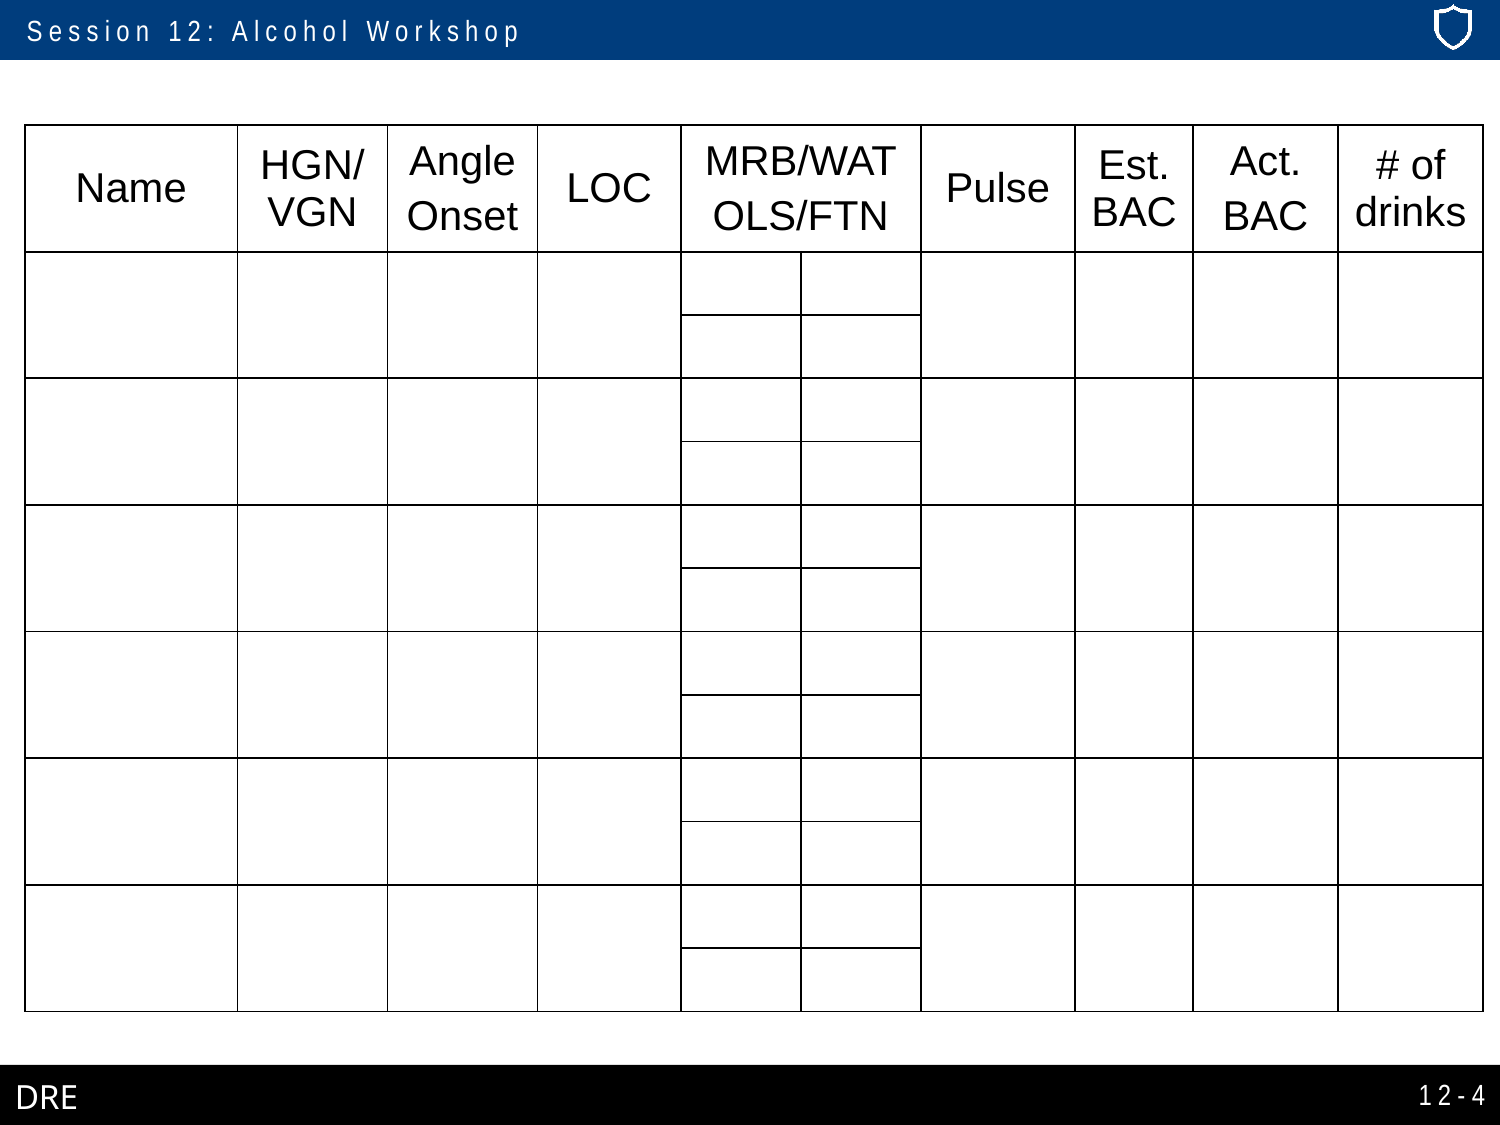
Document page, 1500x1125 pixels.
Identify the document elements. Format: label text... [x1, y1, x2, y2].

table_cell [922, 632, 1074, 757]
table_cell [388, 759, 537, 884]
table_cell [682, 696, 800, 757]
table_cell [802, 949, 920, 1011]
table_cell [1339, 759, 1482, 884]
table_cell [26, 253, 237, 377]
table_cell [1194, 632, 1337, 757]
table_cell [538, 379, 680, 504]
table_cell [538, 759, 680, 884]
table_cell [682, 442, 800, 504]
table_cell [238, 886, 387, 1011]
table_header Est. BAC [1076, 126, 1192, 251]
table_cell [388, 632, 537, 757]
table_header MRB/WAT OLS/FTN [682, 126, 920, 251]
picture [1434, 4, 1472, 50]
table_cell [682, 316, 800, 377]
table_cell [802, 506, 920, 567]
table_cell [388, 253, 537, 377]
table_header LOC [538, 126, 680, 251]
table_cell [26, 379, 237, 504]
table_cell [1194, 759, 1337, 884]
table_cell [1339, 632, 1482, 757]
table_cell [802, 822, 920, 884]
table_cell [238, 506, 387, 631]
table_cell [682, 886, 800, 947]
table_cell [1194, 886, 1337, 1011]
table_cell [538, 886, 680, 1011]
table_header Pulse [922, 126, 1074, 251]
table_cell [922, 379, 1074, 504]
table_cell [802, 379, 920, 441]
table_cell [682, 822, 800, 884]
table_header HGN/ VGN [238, 126, 387, 251]
table_cell [1076, 632, 1192, 757]
table_cell [1076, 759, 1192, 884]
table_cell [802, 442, 920, 504]
table_cell [802, 632, 920, 694]
table_cell [682, 949, 800, 1011]
table_cell [238, 632, 387, 757]
table_cell [388, 379, 537, 504]
table_header Angle Onset [388, 126, 537, 251]
table_cell [1076, 886, 1192, 1011]
table_cell [802, 569, 920, 631]
table_cell [1194, 506, 1337, 631]
table_cell [1194, 379, 1337, 504]
table_cell [238, 253, 387, 377]
table_cell [26, 759, 237, 884]
table_cell [682, 506, 800, 567]
table_header Act. BAC [1194, 126, 1337, 251]
table_cell [922, 253, 1074, 377]
table_cell [922, 506, 1074, 631]
table_cell [388, 886, 537, 1011]
table_header Name [26, 126, 237, 251]
table_cell [802, 886, 920, 947]
table_cell [238, 759, 387, 884]
table_cell [538, 632, 680, 757]
table_cell [388, 506, 537, 631]
table_cell [922, 759, 1074, 884]
table_cell [26, 632, 237, 757]
table_cell [802, 759, 920, 821]
table_cell [1076, 253, 1192, 377]
table_cell [538, 506, 680, 631]
table_cell [682, 569, 800, 631]
table_cell [682, 379, 800, 441]
table_cell [26, 506, 237, 631]
table_cell [1339, 379, 1482, 504]
table_cell [1339, 886, 1482, 1011]
table_cell [682, 759, 800, 821]
table_cell [26, 886, 237, 1011]
table_cell [682, 253, 800, 314]
table_cell [1194, 253, 1337, 377]
table_cell [1076, 506, 1192, 631]
table_cell [538, 253, 680, 377]
table_cell [802, 696, 920, 757]
table_header # of drinks [1339, 126, 1482, 251]
table_cell [802, 316, 920, 377]
table_cell [1339, 506, 1482, 631]
table_cell [802, 253, 920, 314]
table_cell [922, 886, 1074, 1011]
table_cell [682, 632, 800, 694]
table_cell [238, 379, 387, 504]
slide_number 12-4 [1121, 1064, 1500, 1124]
table_cell [1076, 379, 1192, 504]
table_cell [1339, 253, 1482, 377]
